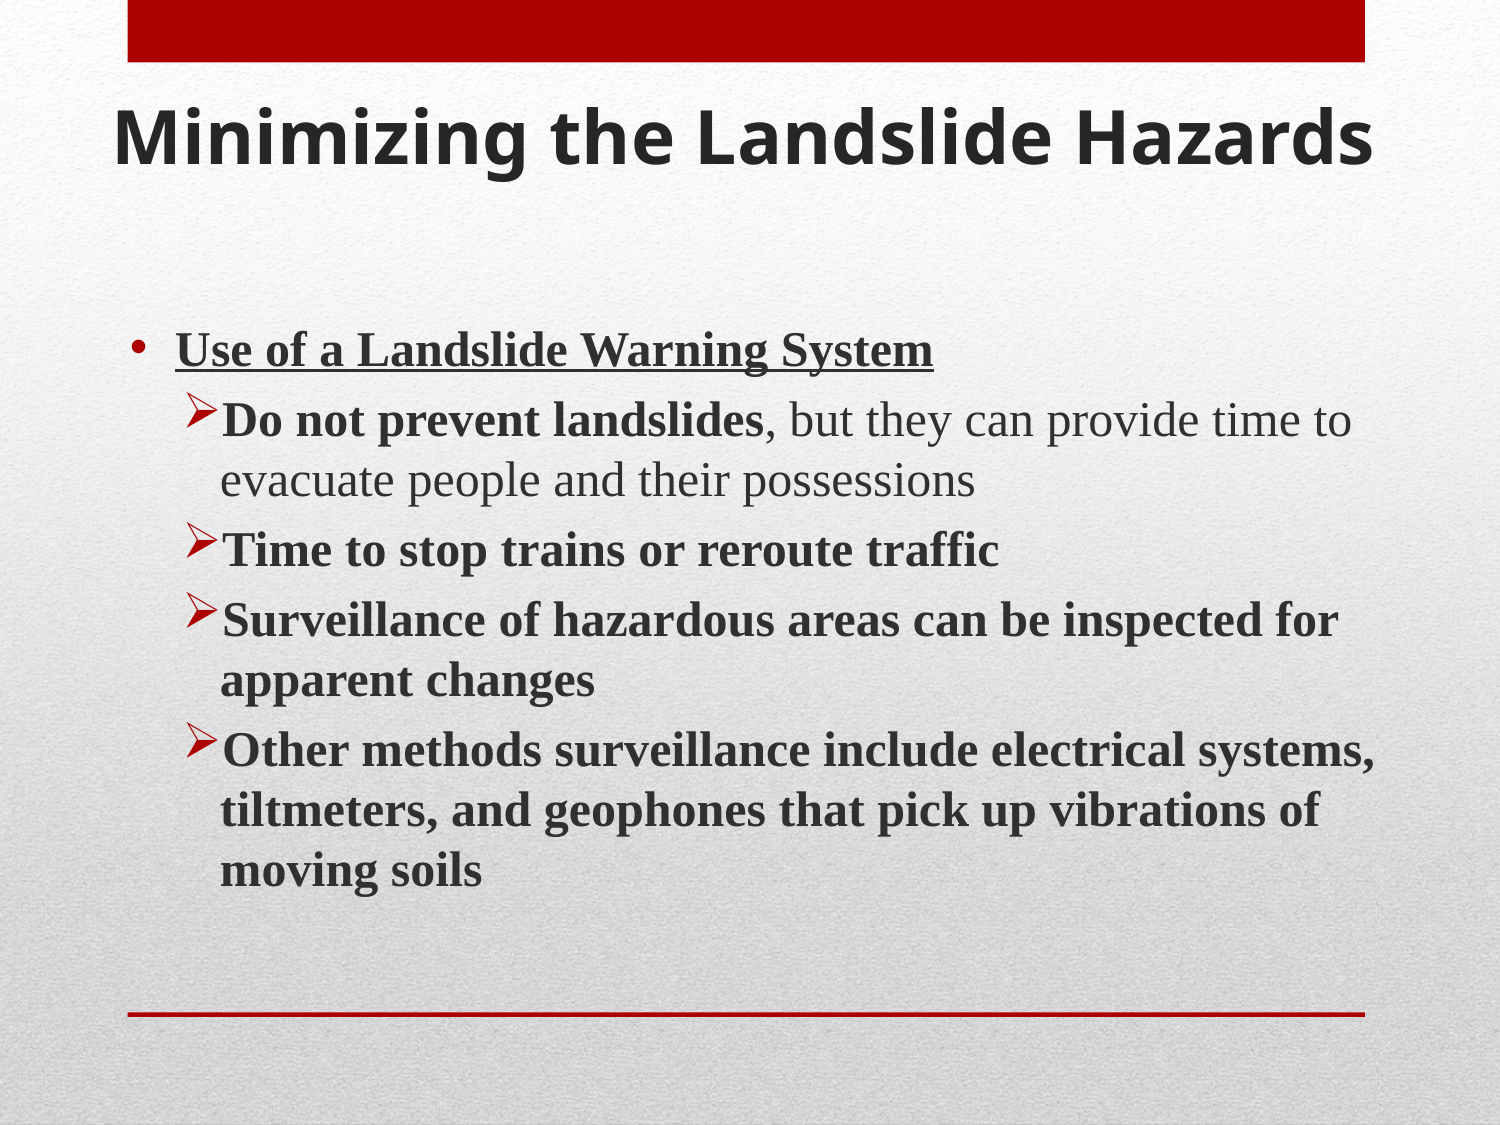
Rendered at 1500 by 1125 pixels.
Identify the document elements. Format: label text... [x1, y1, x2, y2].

title Minimizing the Landslide Hazards [62, 62, 1425, 188]
list Use of a Landslide Warning System Do not prevent landslides, but they can provide time to evacuate people and their possessions Time to stop trains or reroute traffic Surveillance of hazardous areas can be inspected for apparent changes Other methods surveillance include electrical systems, tiltmeters, and geophones that pick up vibrations of moving soils [62, 212, 1438, 1000]
